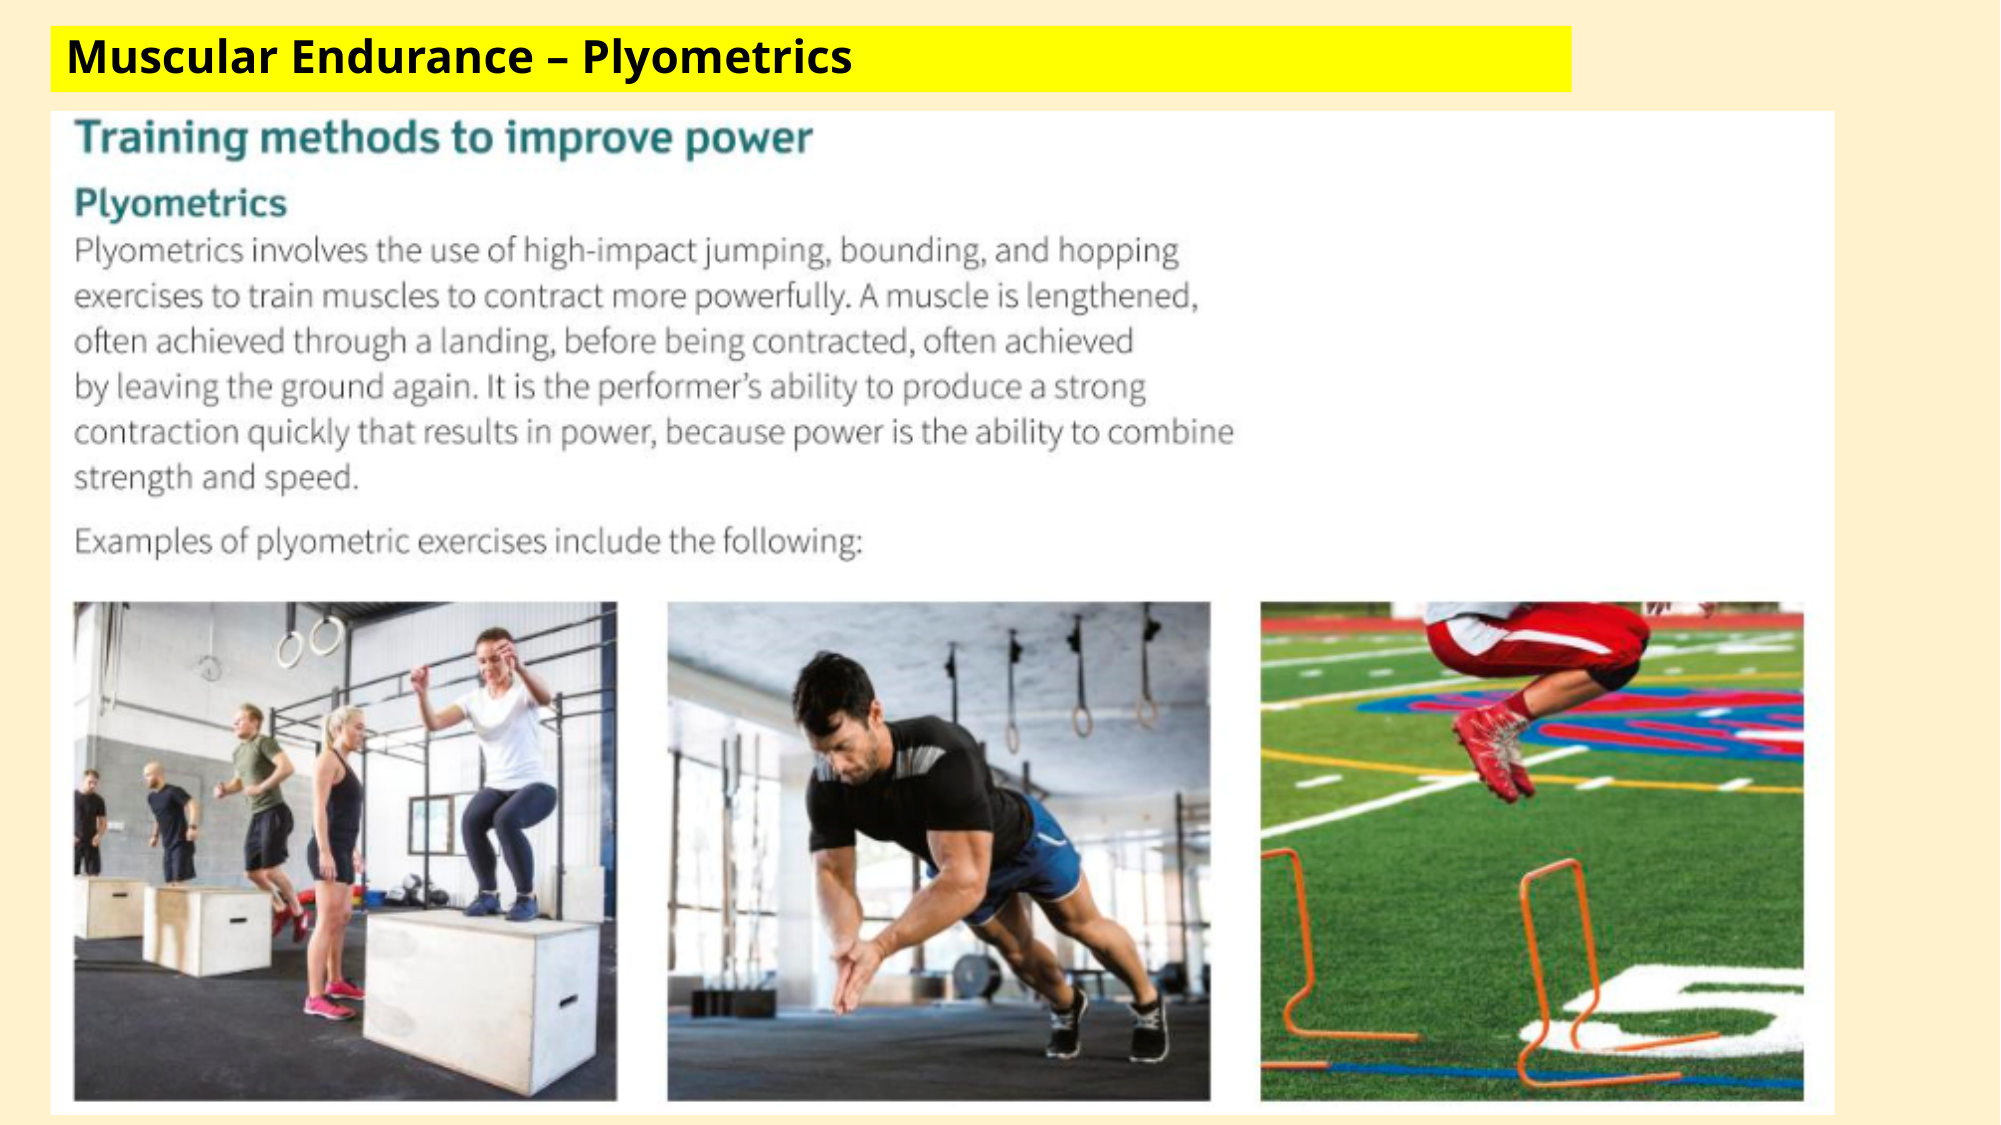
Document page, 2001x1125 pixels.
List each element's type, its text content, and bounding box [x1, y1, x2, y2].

picture [50, 111, 1835, 1115]
title Muscular Endurance – Plyometrics [50, 25, 1572, 93]
